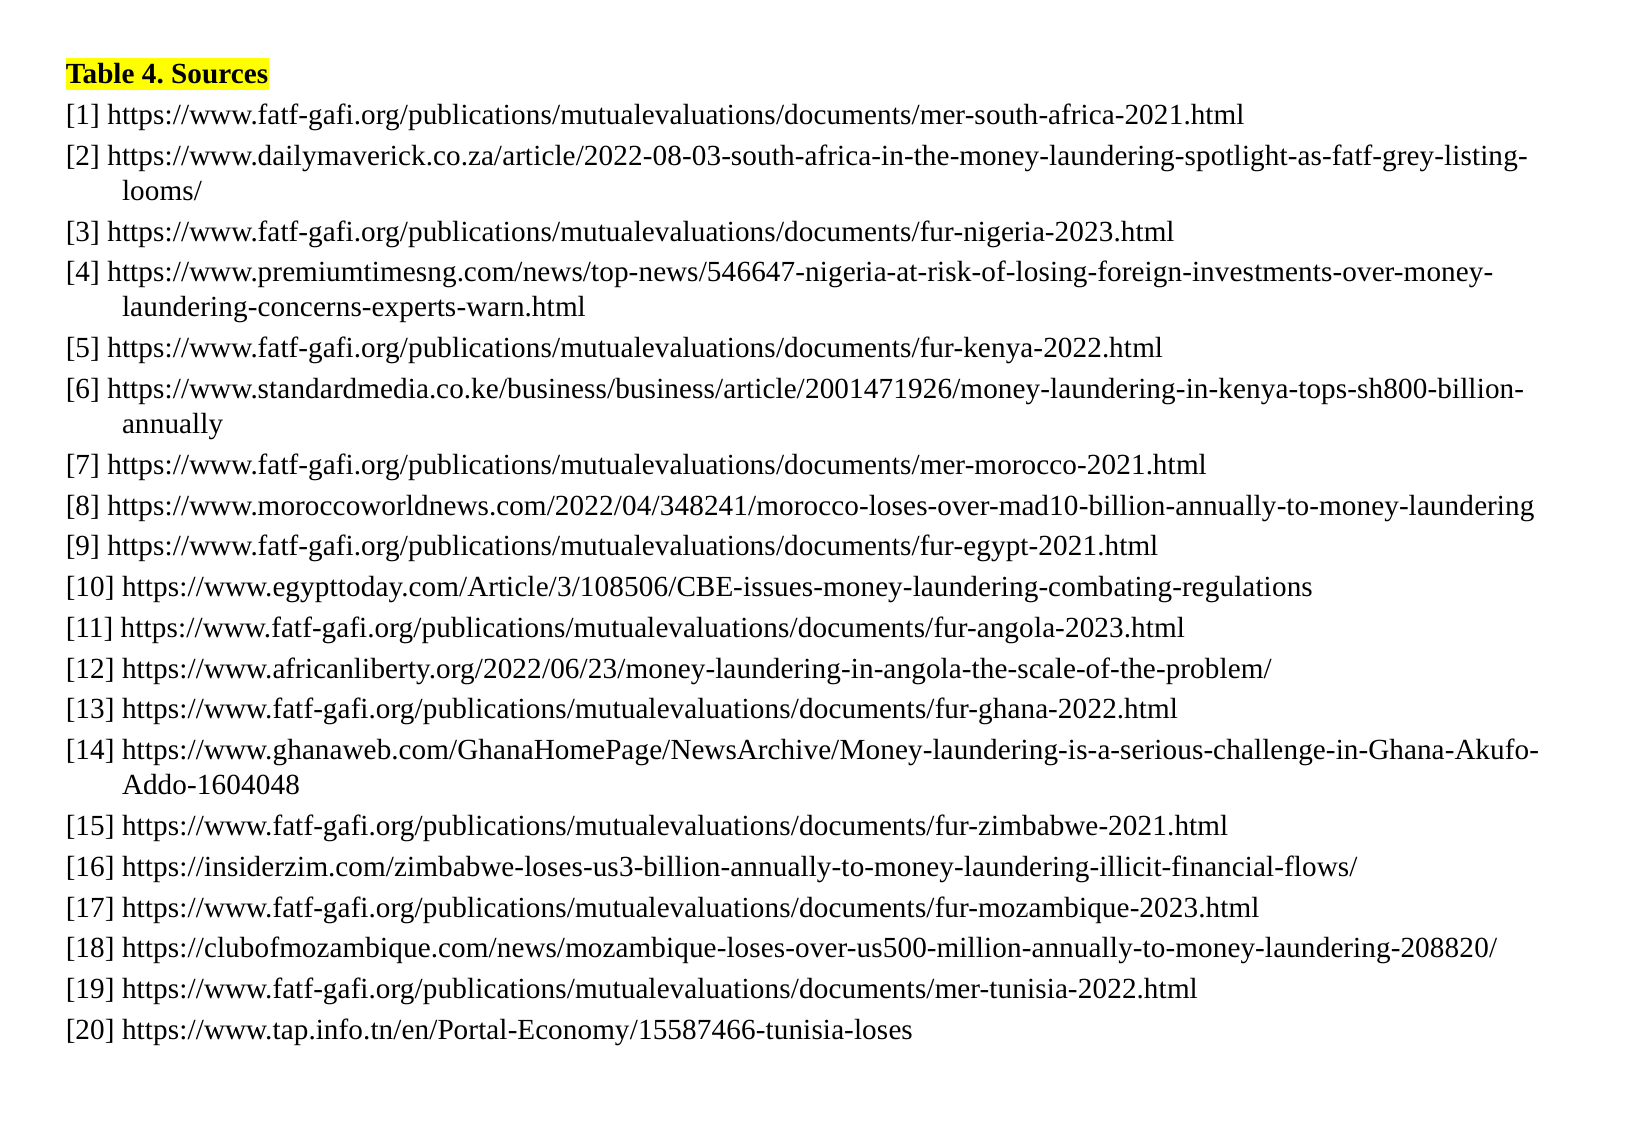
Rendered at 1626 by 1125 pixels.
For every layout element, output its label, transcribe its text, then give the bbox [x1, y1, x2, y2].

list Table 4. Sources [1] https://www.fatf-gafi.org/publications/mutualevaluations/documents/mer-south-africa-2021.html [2] https://www.dailymaverick.co.za/article/2022-08-03-south-africa-in-the-money-laundering-spotlight-as-fatf-grey-listing-looms/ [3] https://www.fatf-gafi.org/publications/mutualevaluations/documents/fur-nigeria-2023.html [4] https://www.premiumtimesng.com/news/top-news/546647-nigeria-at-risk-of-losing-foreign-investments-over-money-laundering-concerns-experts-warn.html [5] https://www.fatf-gafi.org/publications/mutualevaluations/documents/fur-kenya-2022.html [6] https://www.standardmedia.co.ke/business/business/article/2001471926/money-laundering-in-kenya-tops-sh800-billion-annually [7] https://www.fatf-gafi.org/publications/mutualevaluations/documents/mer-morocco-2021.html [8] https://www.moroccoworldnews.com/2022/04/348241/morocco-loses-over-mad10-billion-annually-to-money-laundering [9] https://www.fatf-gafi.org/publications/mutualevaluations/documents/fur-egypt-2021.html [10] https://www.egypttoday.com/Article/3/108506/CBE-issues-money-laundering-combating-regulations [11] https://www.fatf-gafi.org/publications/mutualevaluations/documents/fur-angola-2023.html [12] https://www.africanliberty.org/2022/06/23/money-laundering-in-angola-the-scale-of-the-problem/ [13] https://www.fatf-gafi.org/publications/mutualevaluations/documents/fur-ghana-2022.html [14] https://www.ghanaweb.com/GhanaHomePage/NewsArchive/Money-laundering-is-a-serious-challenge-in-Ghana-Akufo-Addo-1604048 [15] https://www.fatf-gafi.org/publications/mutualevaluations/documents/fur-zimbabwe-2021.html [16] https://insiderzim.com/zimbabwe-loses-us3-billion-annually-to-money-laundering-illicit-financial-flows/ [17] https://www.fatf-gafi.org/publications/mutualevaluations/documents/fur-mozambique-2023.html [18] https://clubofmozambique.com/news/mozambique-loses-over-us500-million-annually-to-money-laundering-208820/ [19] https://www.fatf-gafi.org/publications/mutualevaluations/documents/mer-tunisia-2022.html [20] https://www.tap.info.tn/en/Portal-Economy/15587466-tunisia-loses [50, 46, 1598, 1079]
